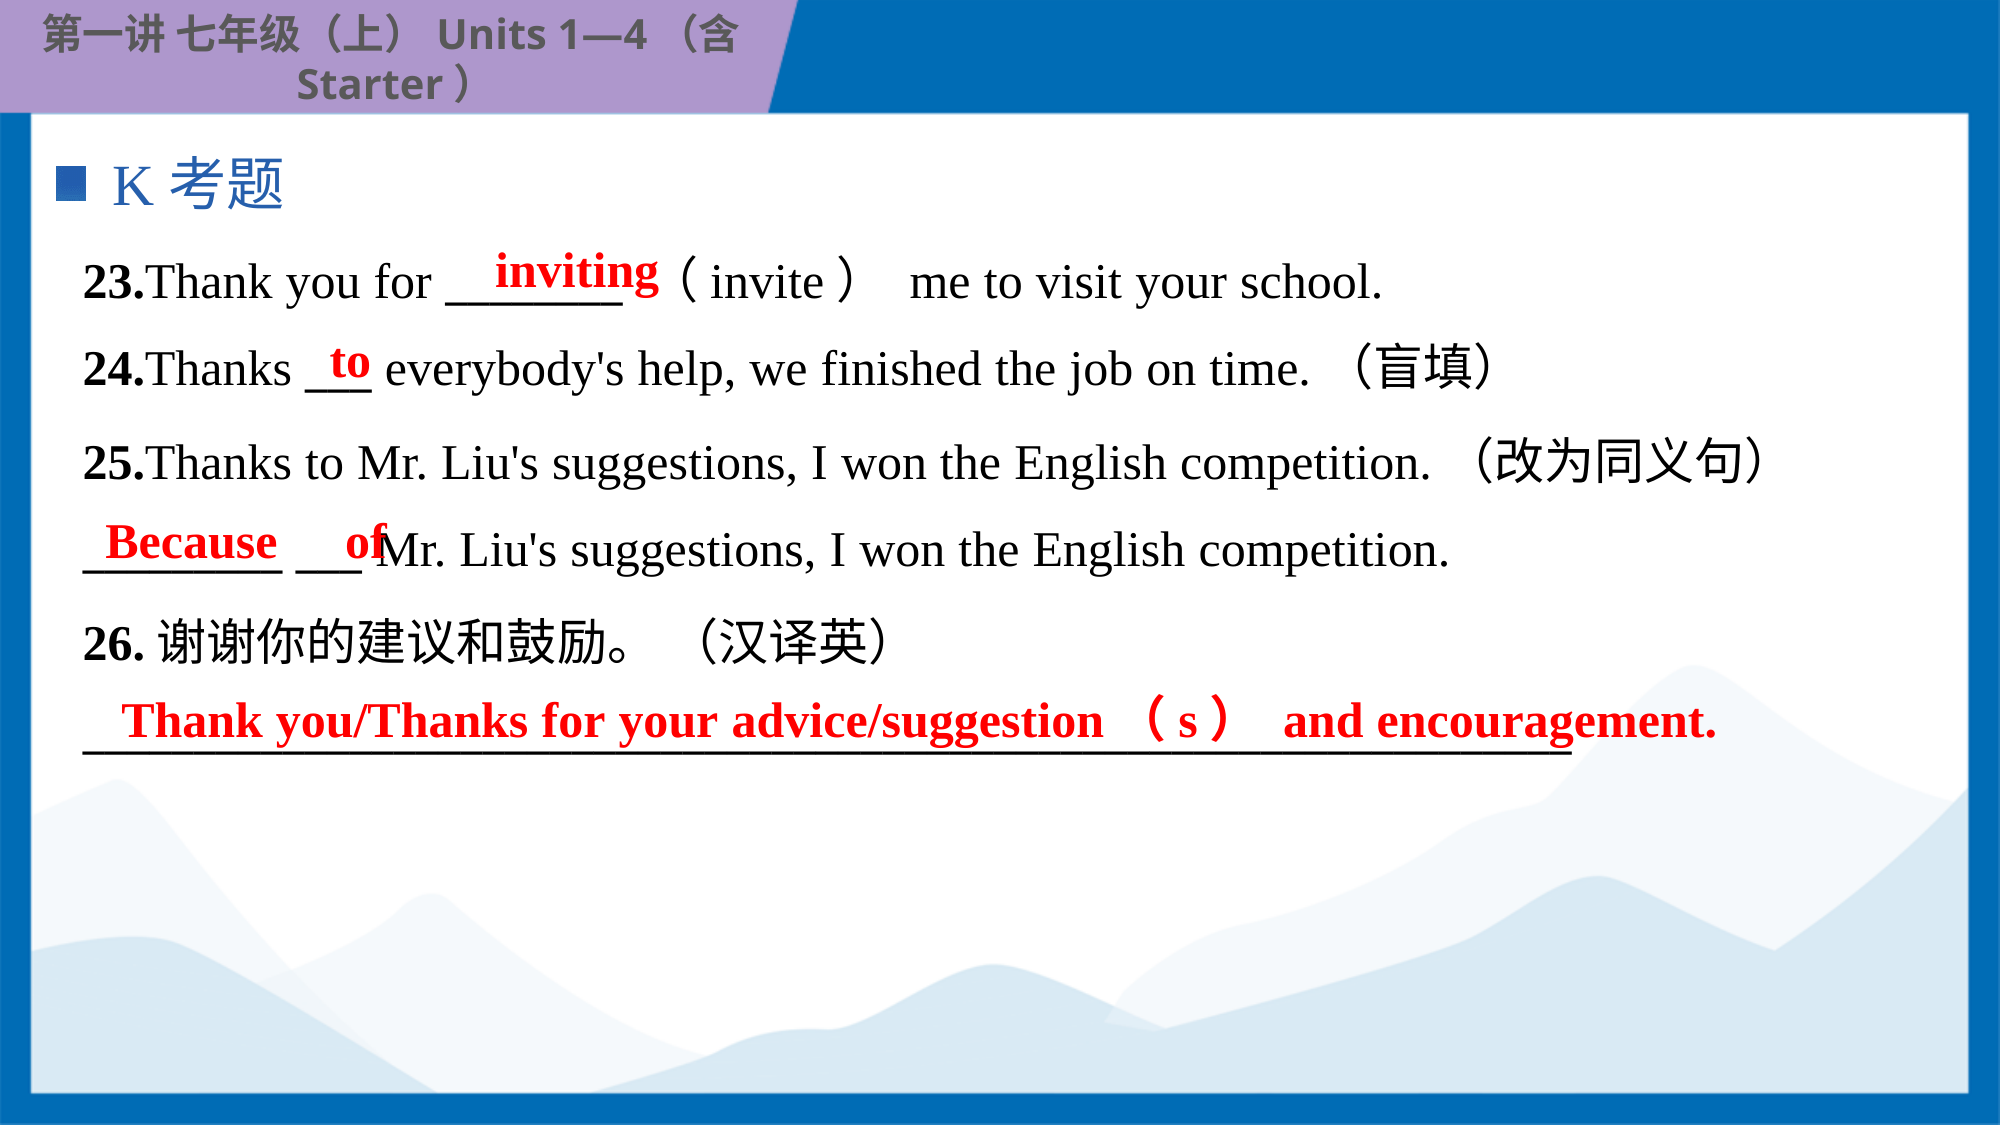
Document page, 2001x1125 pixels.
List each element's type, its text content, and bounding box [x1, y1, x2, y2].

text_box to [311, 300, 390, 379]
text_box Because [87, 481, 296, 560]
text_box inviting [477, 210, 678, 289]
text_box 25.Thanks to Mr. Liu's suggestions, I won the English competition.（改为同义句） _________ ___ Mr. Liu's suggestions, I won the English competition. [82, 397, 1917, 568]
text_box Thank you/Thanks for your advice/suggestion（s） and encouragement. [89, 660, 1749, 738]
text_box K考题 [112, 146, 1917, 216]
text_box of [326, 481, 405, 560]
text_box 26.谢谢你的建议和鼓励。 （汉译英） ___________________________________________________________________ [82, 578, 1917, 749]
picture [0, 0, 2000, 1125]
text_box 23.Thank you for ________ （invite） me to visit your school. 24.Thanks ___ everybody's help, we finished the job on time.（盲填） [82, 216, 1917, 387]
